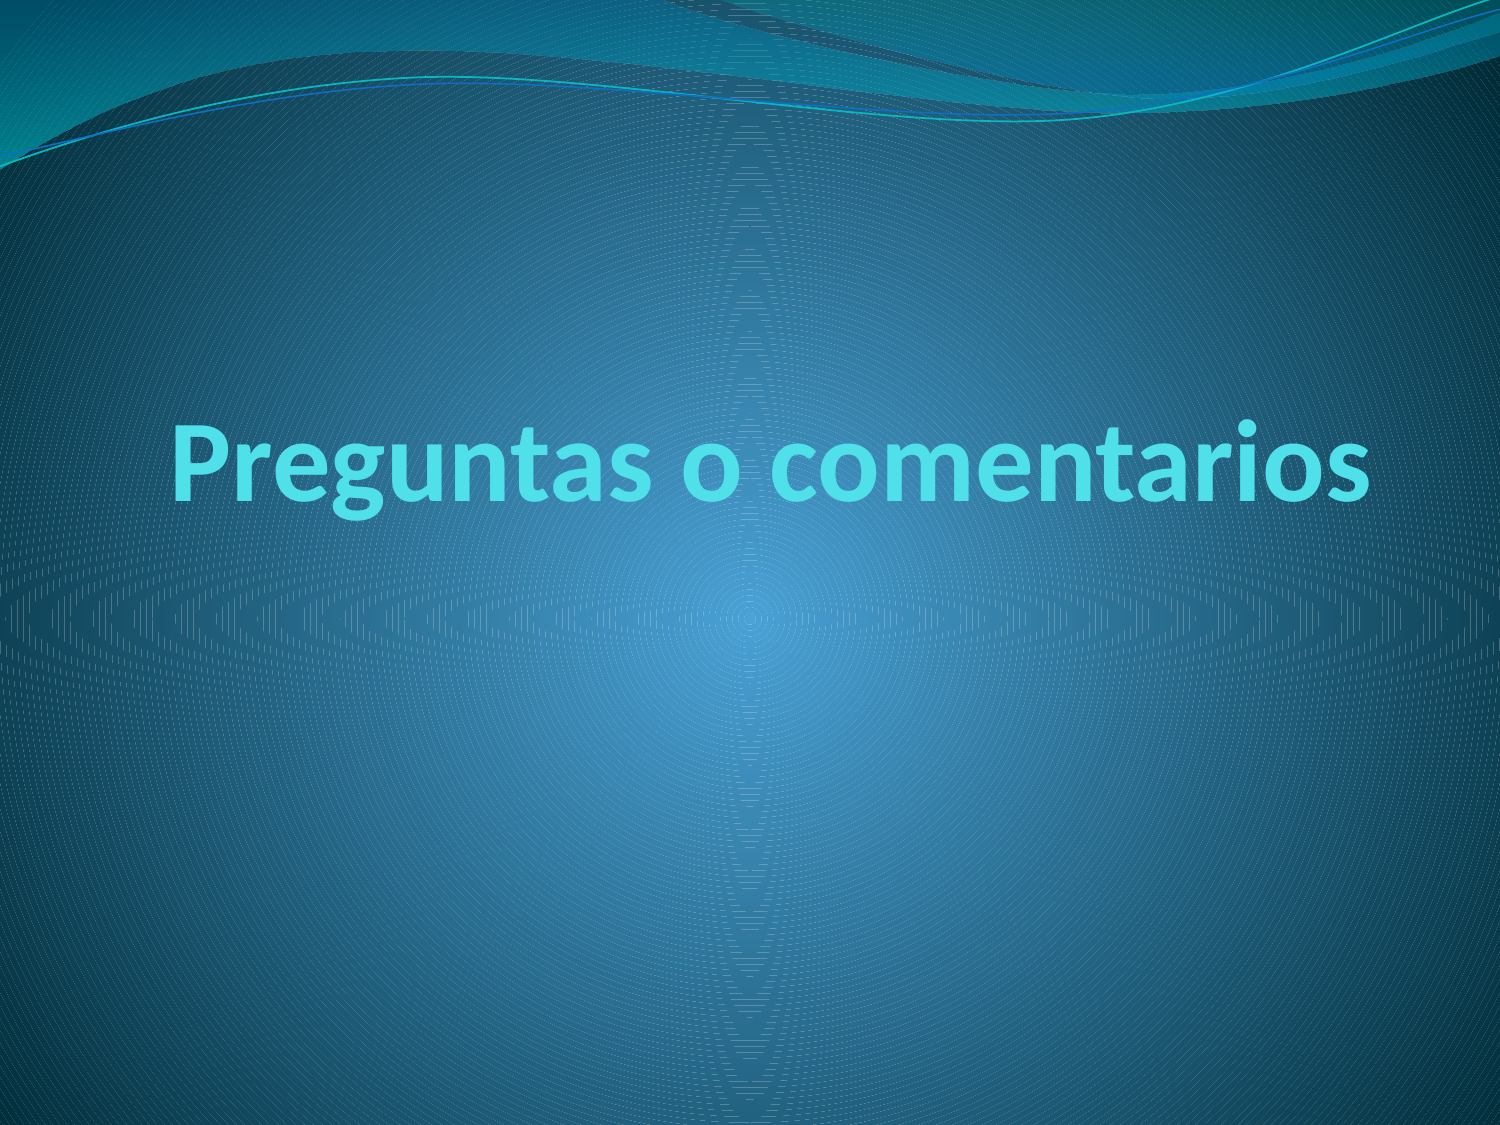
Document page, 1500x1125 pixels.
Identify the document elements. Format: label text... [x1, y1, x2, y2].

title Preguntas o comentarios [87, 224, 1376, 525]
